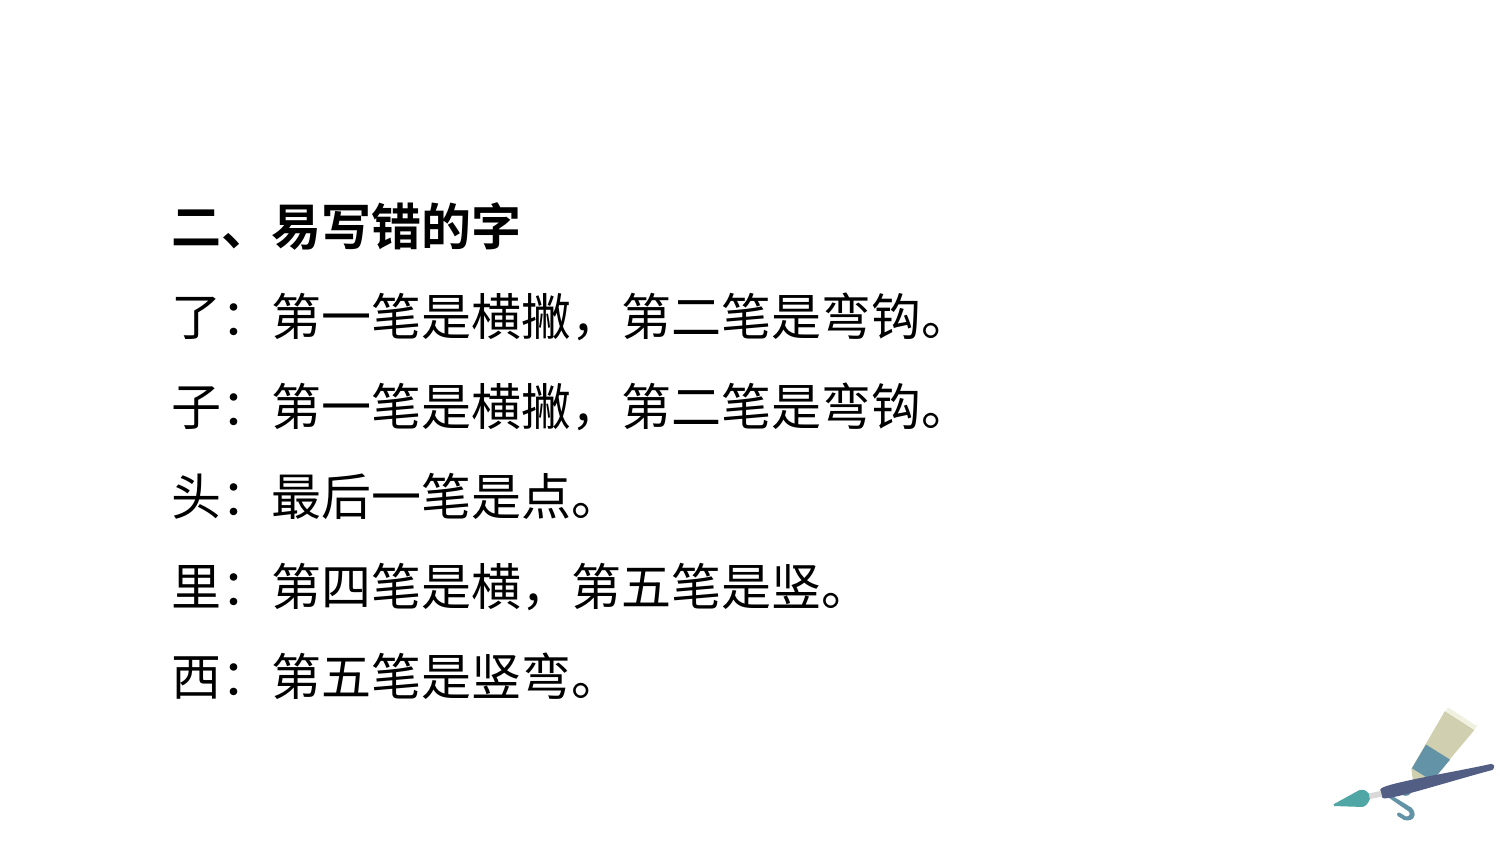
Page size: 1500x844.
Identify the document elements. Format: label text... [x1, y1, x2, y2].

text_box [1358, 708, 1481, 844]
text_box 二、易写错的字 了：第一笔是横撇，第二笔是弯钩。 子：第一笔是横撇，第二笔是弯钩。 头：最后一笔是点。 里：第四笔是横，第五笔是竖。 西：第五笔是竖弯。 [156, 157, 1319, 713]
